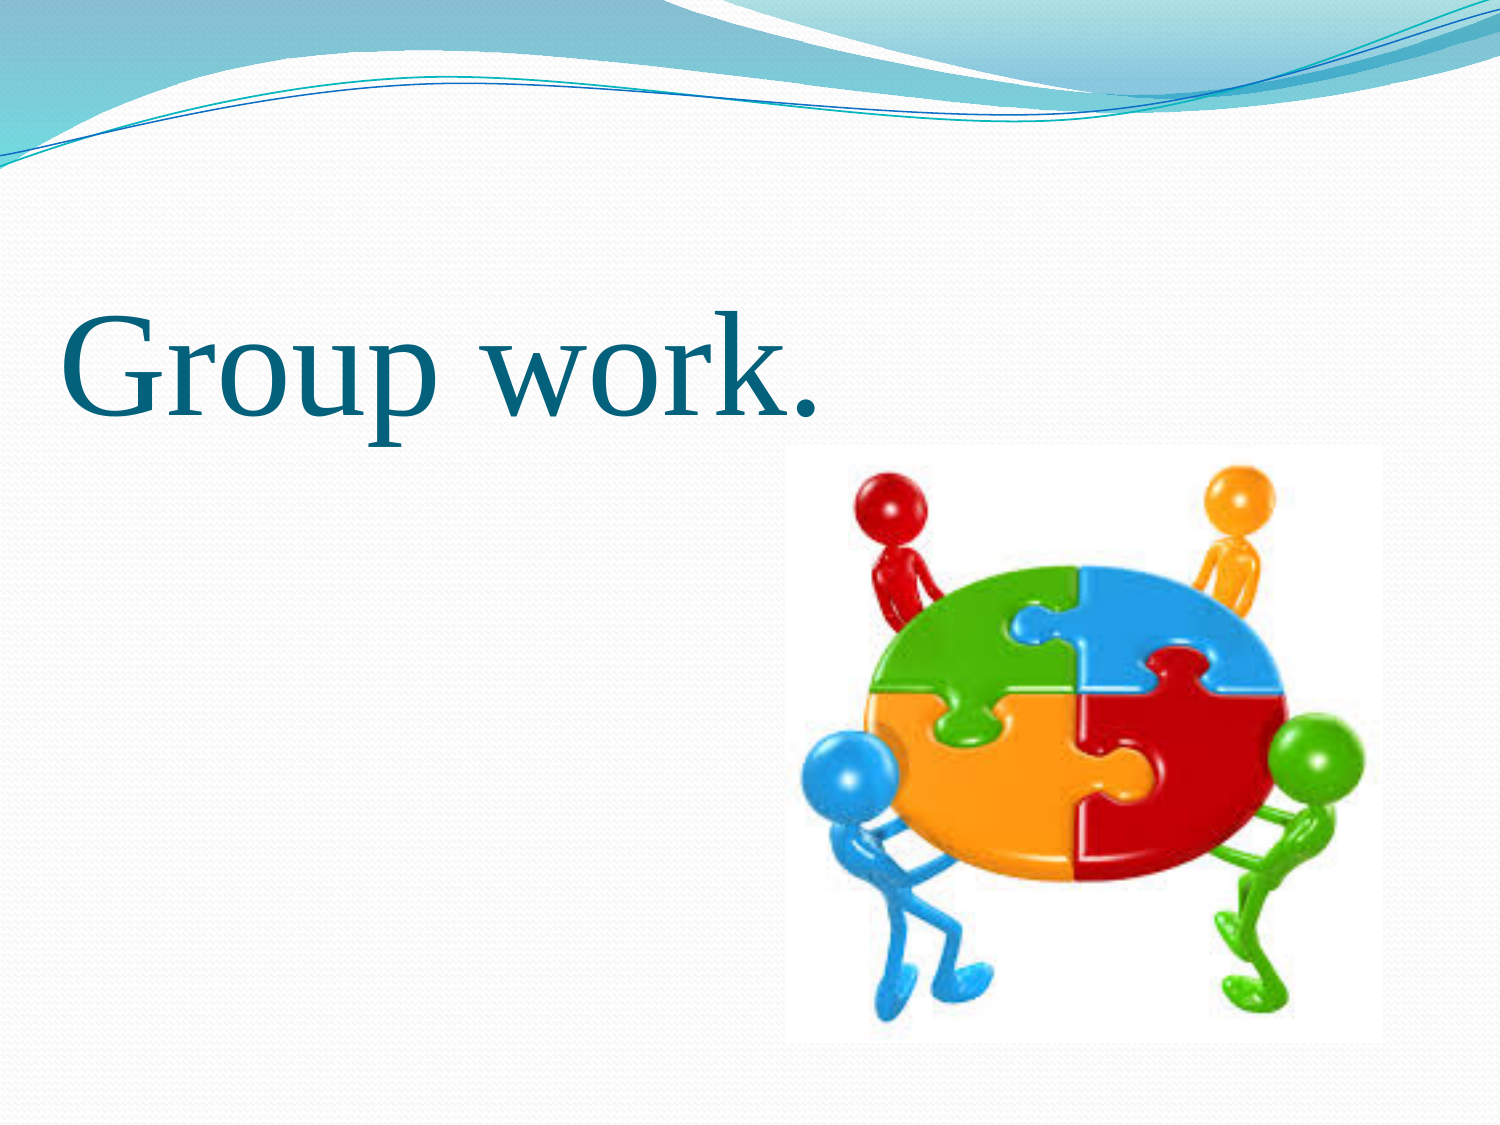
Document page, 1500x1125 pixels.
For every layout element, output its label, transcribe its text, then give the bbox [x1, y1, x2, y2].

title Group work. [58, 257, 1409, 446]
picture [784, 445, 1383, 1044]
